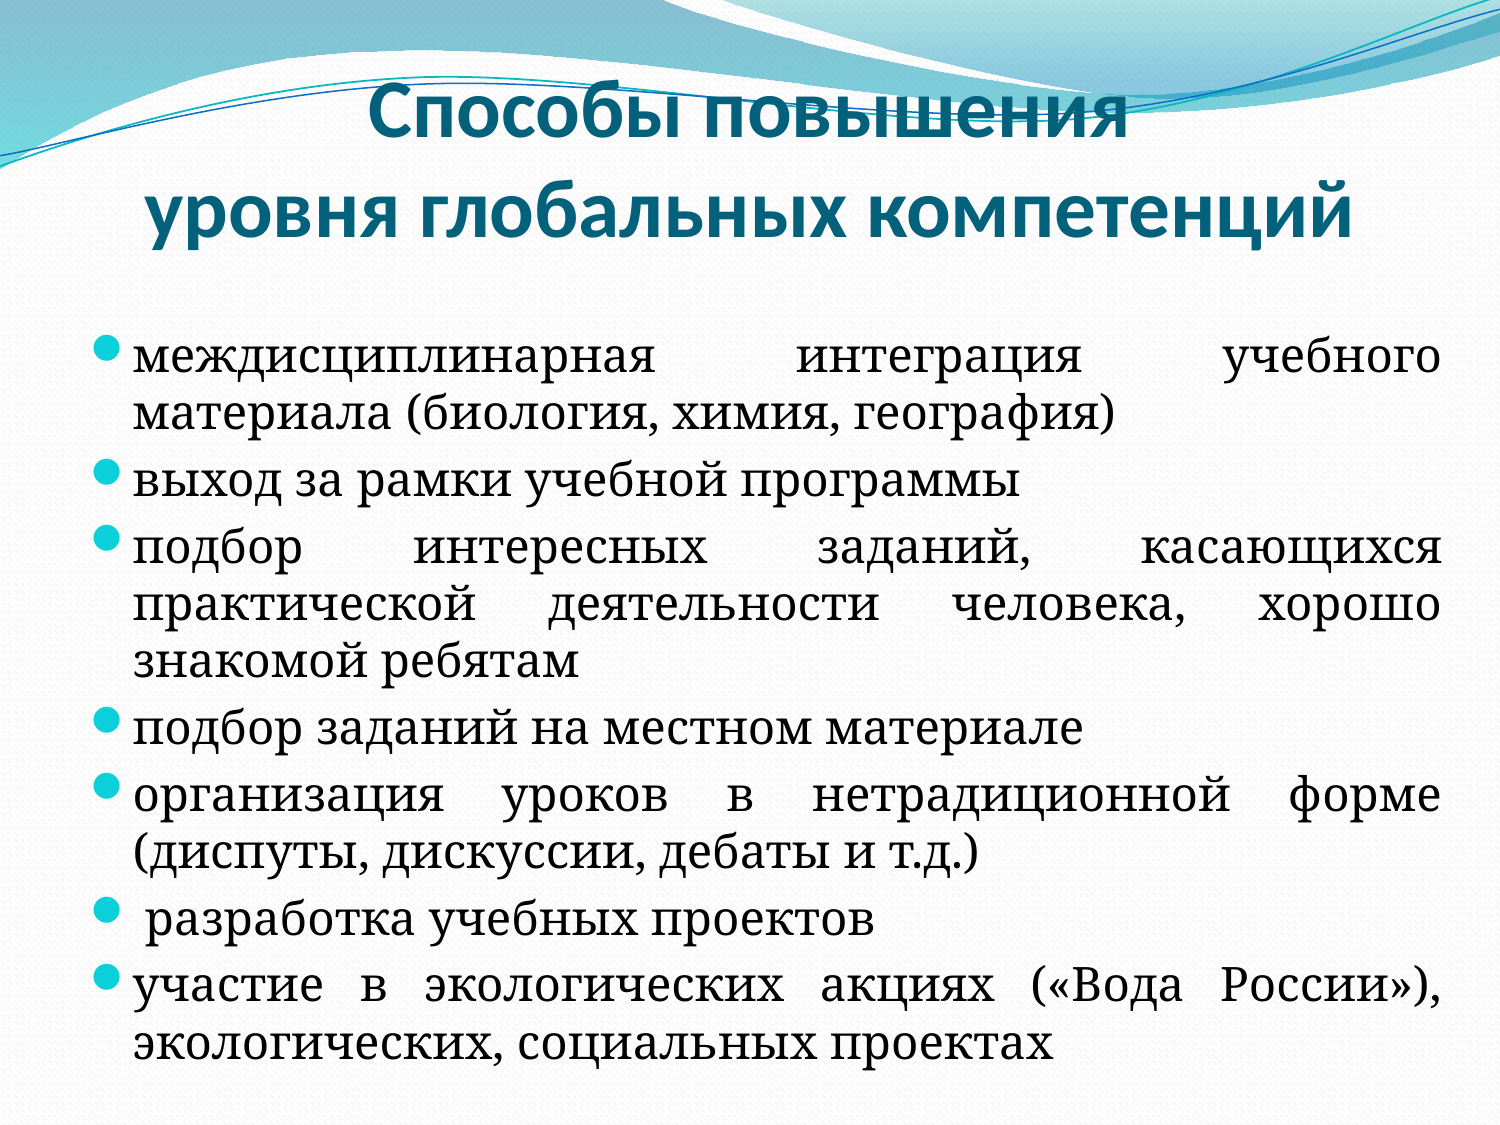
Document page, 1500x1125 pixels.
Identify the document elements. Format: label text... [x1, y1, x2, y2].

title Способы повышения уровня глобальных компетенций [0, 66, 1500, 254]
list междисциплинарная интеграция учебного материала (биология, химия, география) выход за рамки учебной программы подбор интересных заданий, касающихся практической деятельности человека, хорошо знакомой ребятам подбор заданий на местном материале организация уроков в нетрадиционной форме (диспуты, дискуссии, дебаты и т.д.) разработка учебных проектов участие в экологических акциях («Вода России»), экологических, социальных проектах [75, 317, 1459, 1083]
